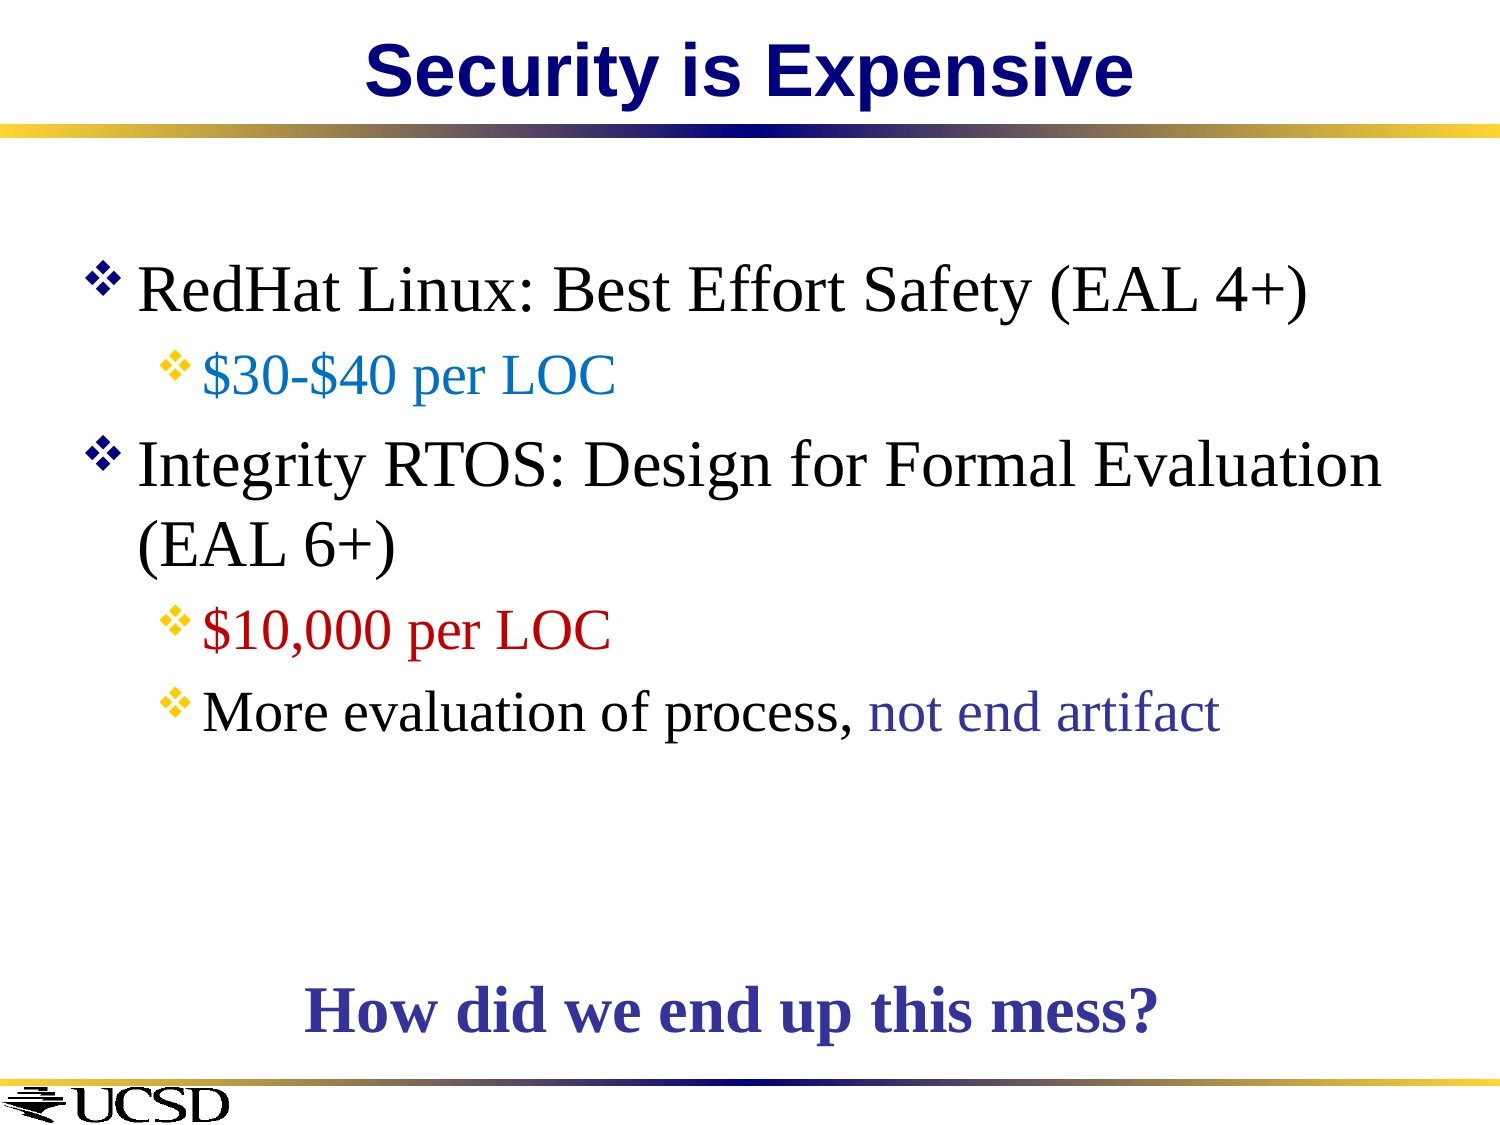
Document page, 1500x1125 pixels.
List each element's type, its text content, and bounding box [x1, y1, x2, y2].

picture [0, 1087, 229, 1123]
title Security is Expensive [37, 4, 1463, 120]
list RedHat Linux: Best Effort Safety (EAL 4+) $30-$40 per LOC Integrity RTOS: Design for Formal Evaluation (EAL 6+) $10,000 per LOC More evaluation of process, not end artifact How did we end up this mess? [65, 237, 1435, 813]
